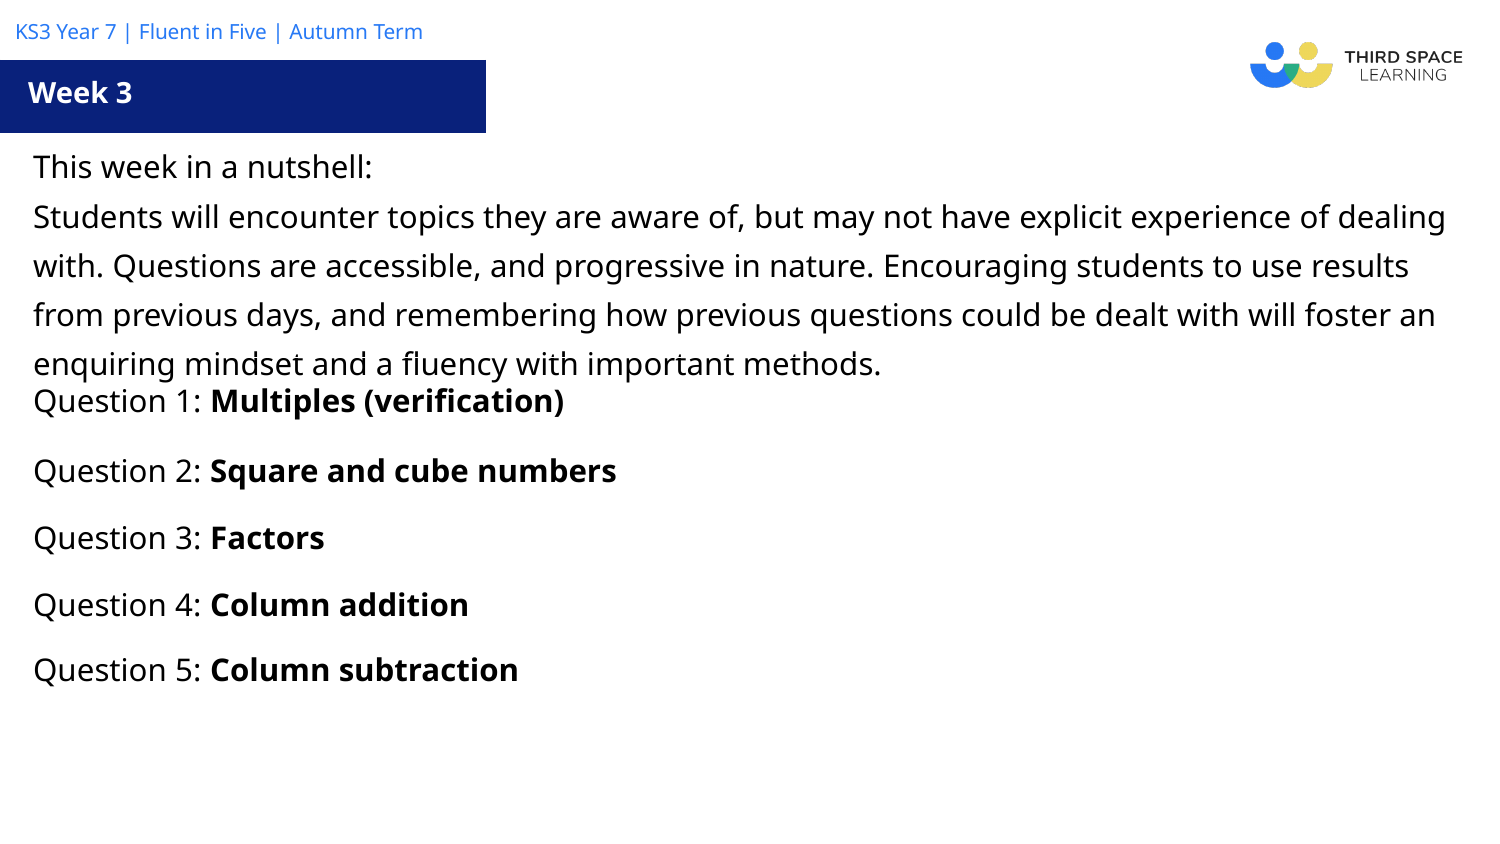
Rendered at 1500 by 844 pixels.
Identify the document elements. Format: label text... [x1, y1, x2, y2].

table_cell Question 4: Column addition [29, 562, 1480, 628]
table_cell Question 5: Column subtraction [29, 629, 1480, 693]
table_cell Question 3: Factors [29, 495, 1480, 561]
text_box Week 3 [13, 59, 383, 125]
table_cell Question 1: Multiples (verification) [29, 358, 1480, 424]
table_cell Question 2: Square and cube numbers [29, 425, 1480, 494]
picture [1250, 33, 1465, 99]
table_header This week in a nutshell: Students will encounter topics they are aware of, but may not have explicit experience of dealing with. Questions are accessible, and progressive in nature. Encouraging students to use results from previous days, and remembering how previous questions could be dealt with will foster an enquiring mindset and a fluency with important methods. [29, 137, 1480, 357]
